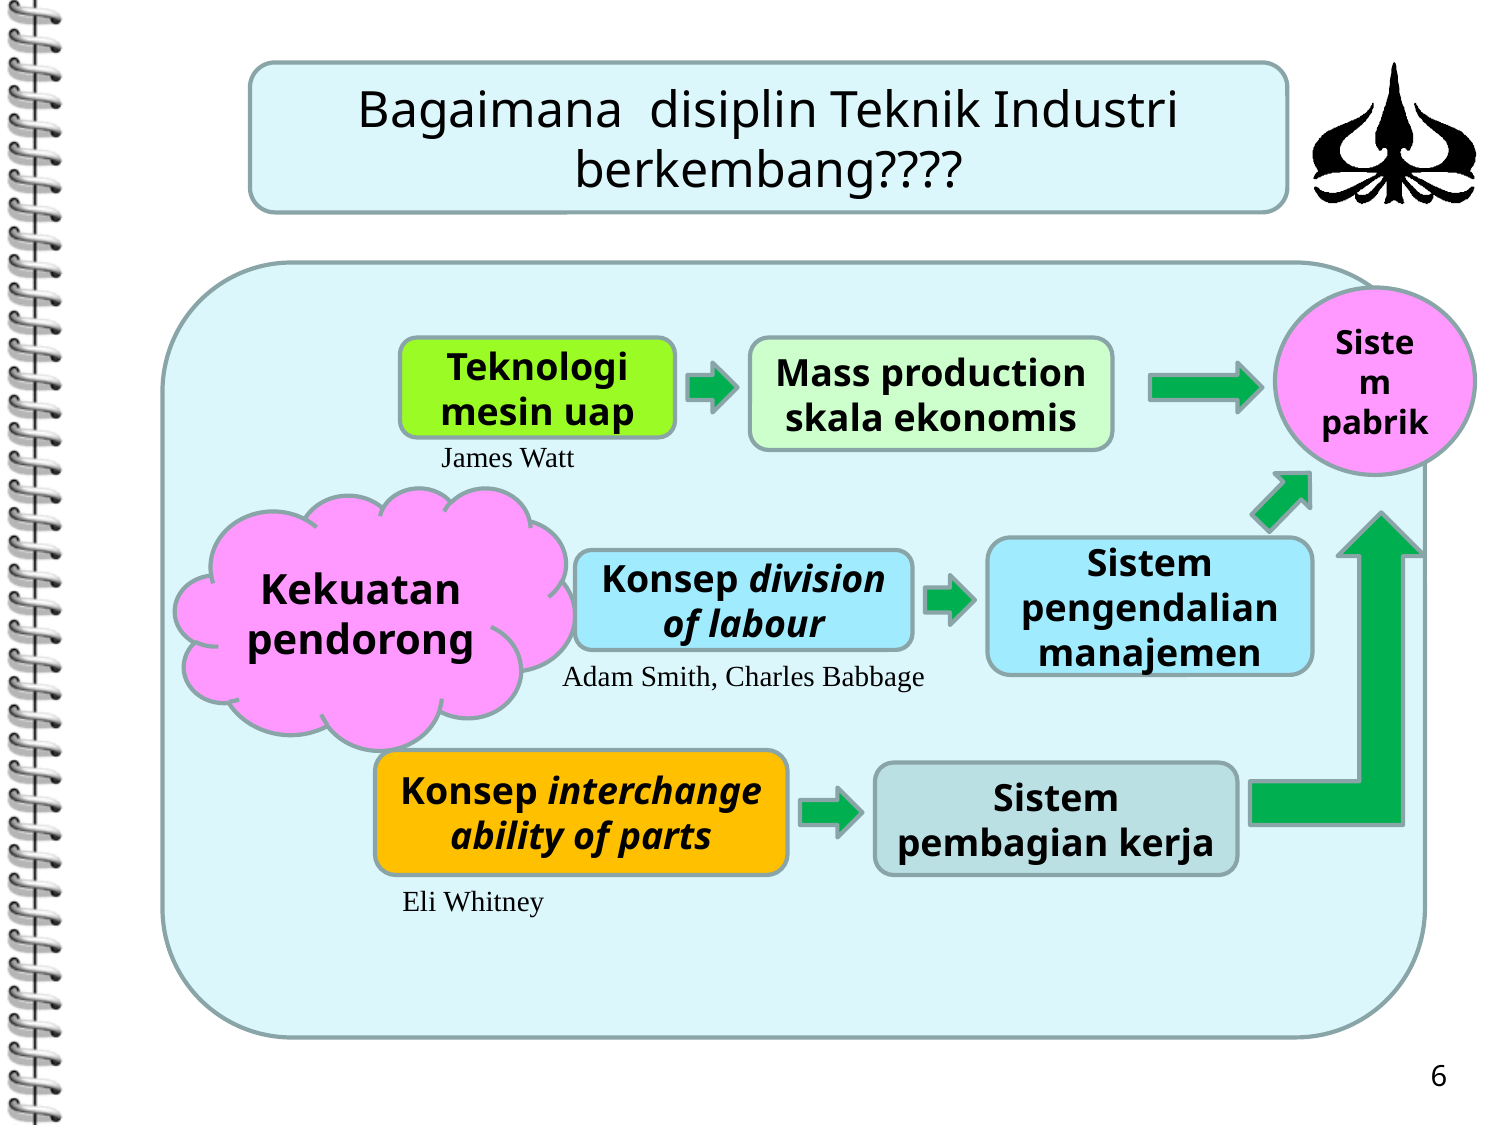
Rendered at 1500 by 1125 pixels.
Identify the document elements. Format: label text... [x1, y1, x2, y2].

text_box Eli Whitney [385, 873, 764, 927]
text_box Sistem pabrik [1272, 285, 1478, 478]
slide_number 6 [1112, 1049, 1463, 1091]
text_box [797, 785, 865, 840]
text_box Bagaimana disiplin Teknik Industri berkembang???? [247, 60, 1290, 215]
text_box [685, 360, 740, 415]
picture [0, 0, 1500, 1125]
text_box [1247, 510, 1427, 828]
text_box [160, 260, 1428, 1040]
text_box Kekuatan pendorong [172, 486, 573, 754]
text_box Mass production skala ekonomis [747, 335, 1115, 453]
text_box [1147, 360, 1265, 415]
text_box Sistem pembagian kerja [872, 760, 1240, 878]
text_box Teknologi mesin uap [397, 335, 678, 440]
text_box Adam Smith, Charles Babbage [535, 648, 952, 702]
text_box Konsep interchange ability of parts [372, 747, 790, 878]
text_box [1249, 470, 1313, 535]
text_box James Watt [422, 435, 678, 478]
text_box Konsep division of labour [572, 547, 915, 648]
text_box [922, 573, 978, 627]
text_box Sistem pengendalian manajemen [985, 535, 1315, 678]
